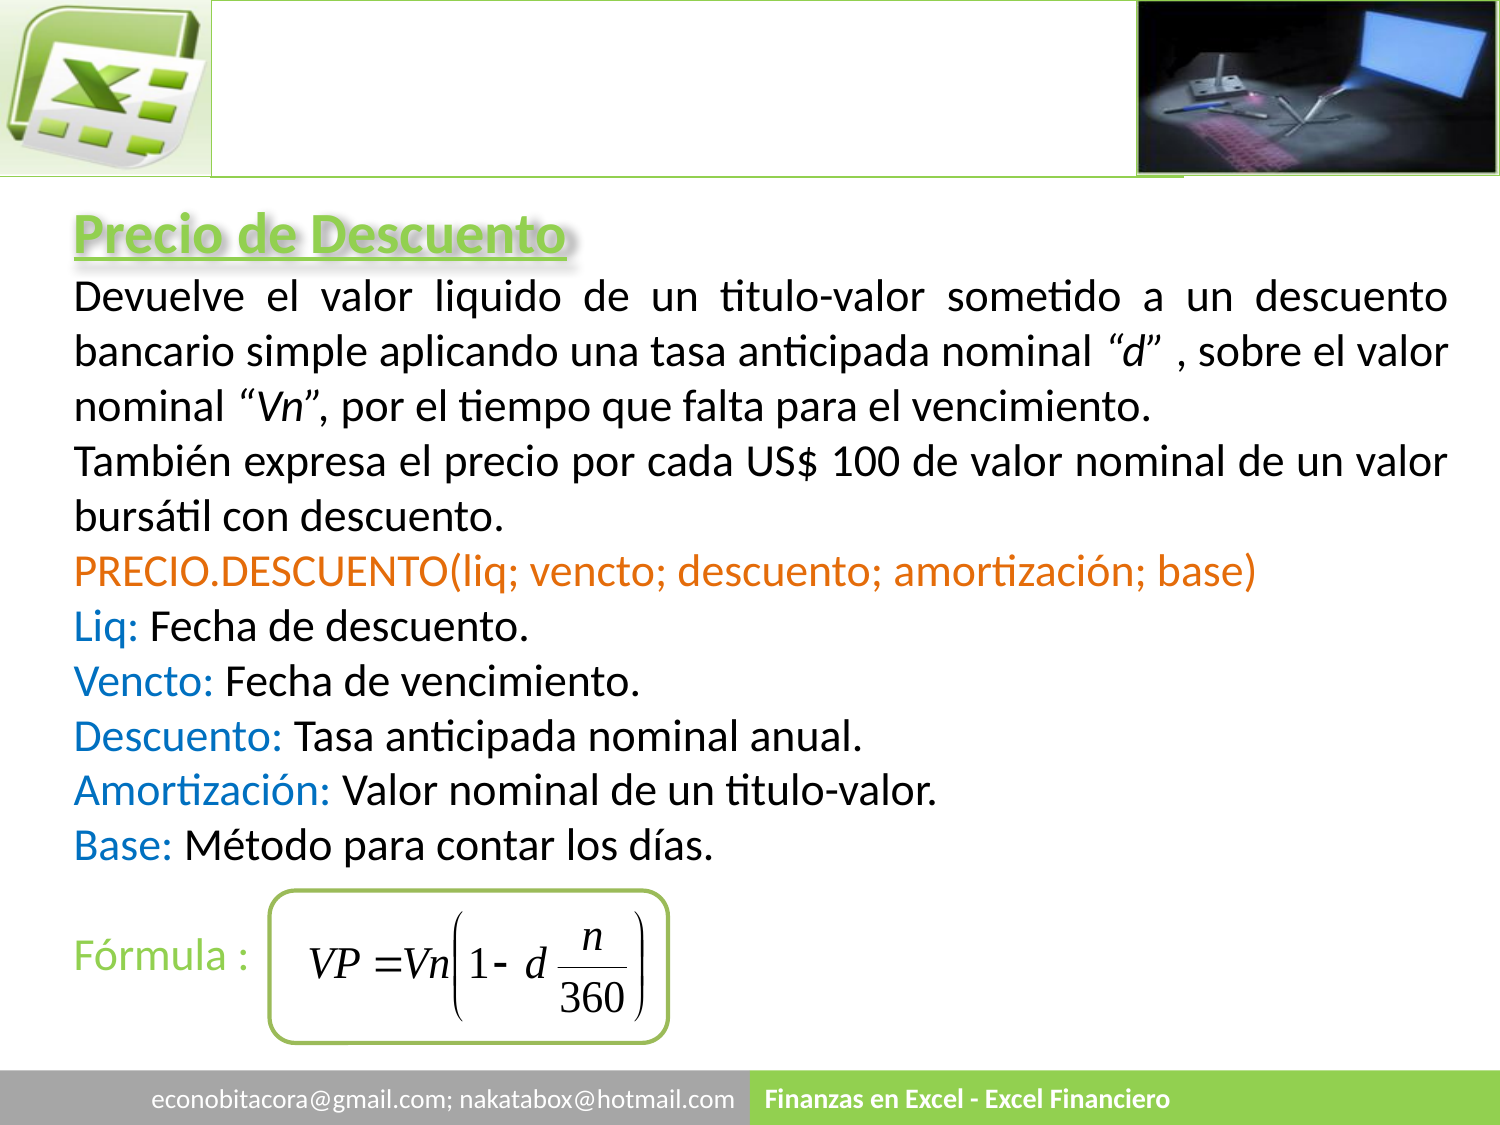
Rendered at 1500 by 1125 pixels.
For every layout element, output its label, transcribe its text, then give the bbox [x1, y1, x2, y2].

text_box econobitacora@gmail.com; nakatabox@hotmail.com [0, 1070, 749, 1125]
picture [1136, 0, 1500, 177]
subtitle Precio de Descuento [58, 187, 633, 257]
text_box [304, 902, 657, 1032]
text_box Finanzas en Excel - Excel Financiero [749, 1070, 1500, 1125]
text_box Devuelve el valor liquido de un titulo-valor sometido a un descuento bancario simple aplicando una tasa anticipada nominal “d” , sobre el valor nominal “Vn”, por el tiempo que falta para el vencimiento. También expresa el precio por cada US$ 100 de valor nominal de un valor bursátil con descuento. PRECIO.DESCUENTO(liq; vencto; descuento; amortización; base) Liq: Fecha de descuento. Vencto: Fecha de vencimiento. Descuento: Tasa anticipada nominal anual. Amortización: Valor nominal de un titulo-valor. Base: Método para contar los días. Fórmula : [58, 257, 1465, 1055]
picture [0, 0, 212, 177]
text_box [267, 888, 671, 1046]
text_box [212, 0, 1134, 178]
